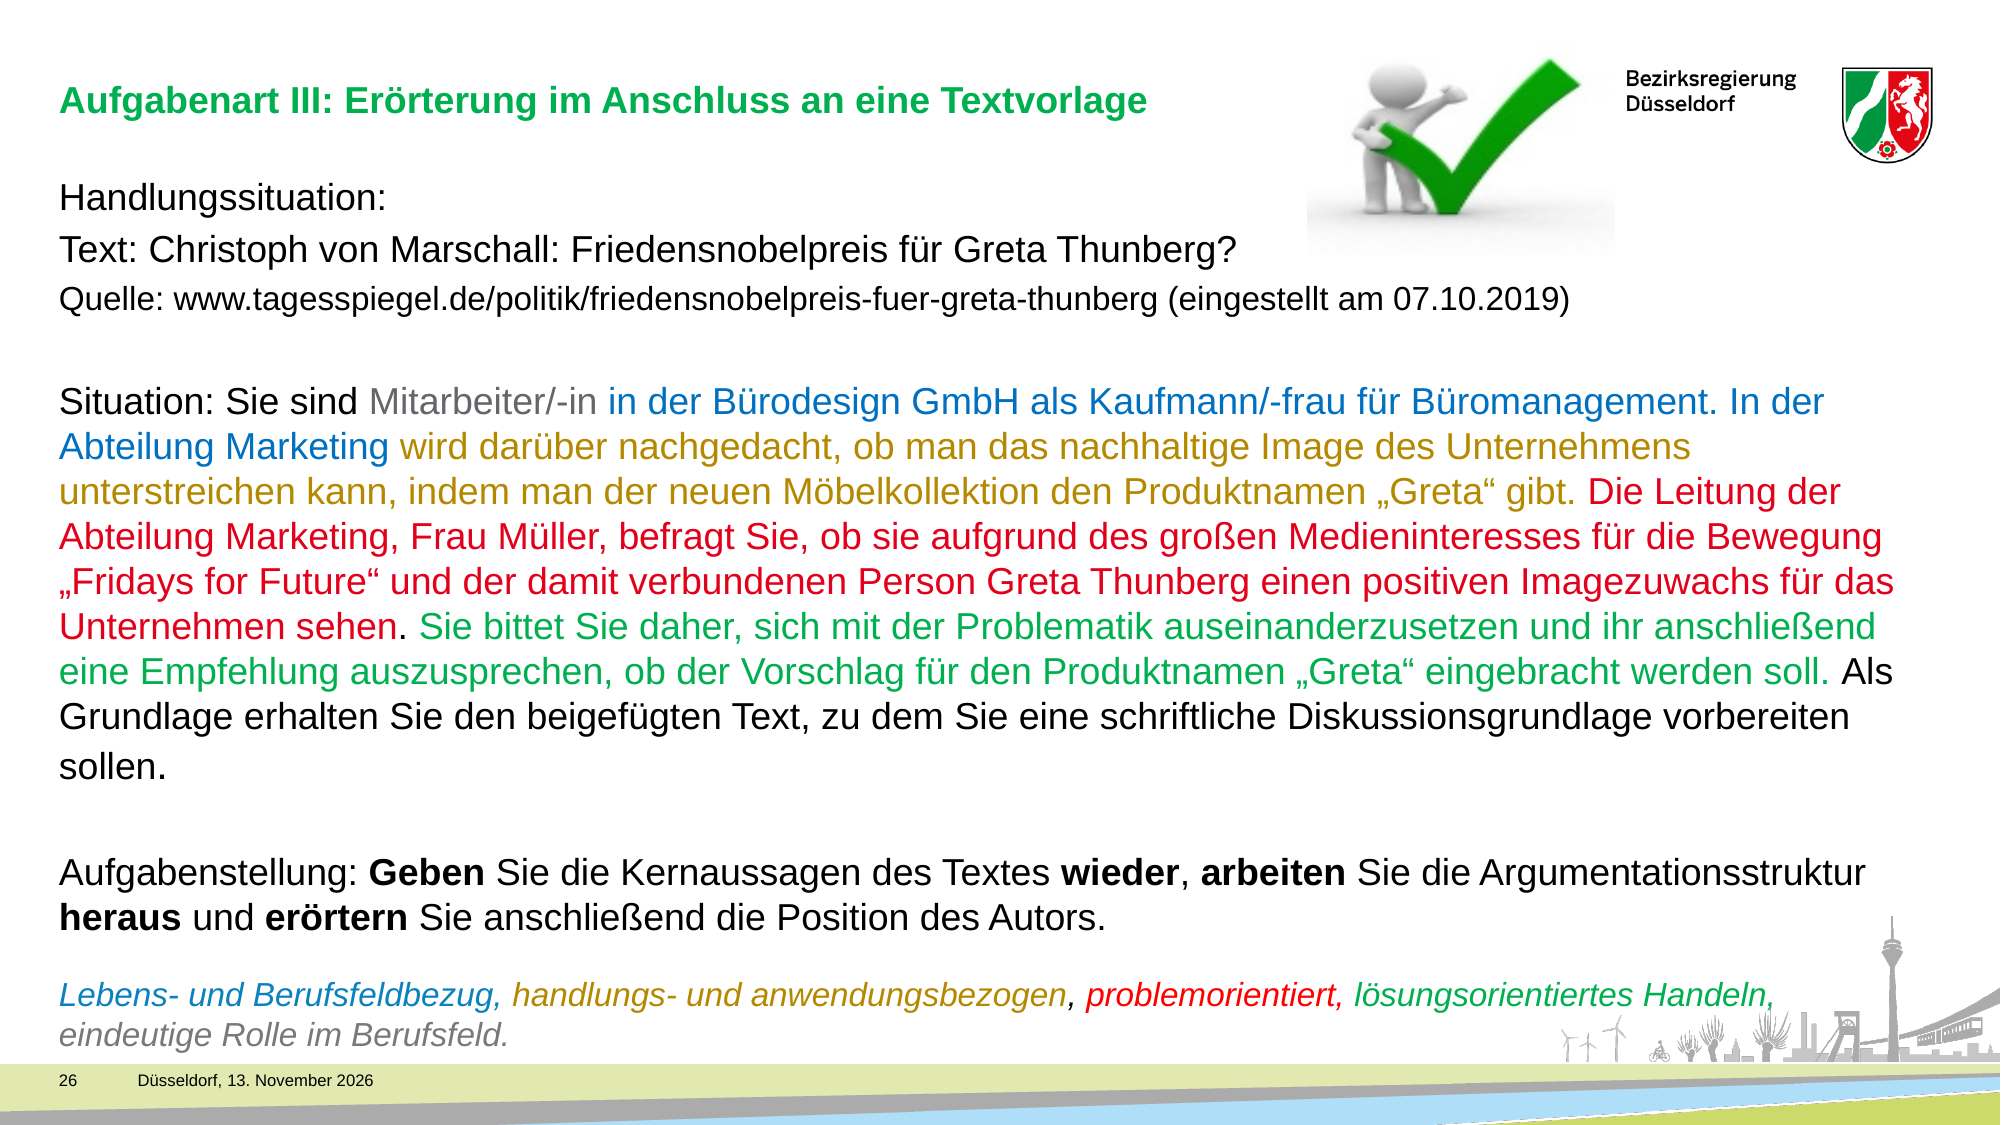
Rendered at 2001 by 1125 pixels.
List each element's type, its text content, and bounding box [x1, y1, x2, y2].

list Handlungssituation: Text: Christoph von Marschall: Friedensnobelpreis für Greta Thunberg? Quelle: www.tagesspiegel.de/politik/friedensnobelpreis-fuer-greta-thunberg (eingestellt am 07.10.2019) Situation: Sie sind Mitarbeiter/-in in der Bürodesign GmbH als Kaufmann/-frau für Büromanagement. In der Abteilung Marketing wird darüber nachgedacht, ob man das nachhaltige Image des Unternehmens unterstreichen kann, indem man der neuen Möbelkollektion den Produktnamen „Greta“ gibt. Die Leitung der Abteilung Marketing, Frau Müller, befragt Sie, ob sie aufgrund des großen Medieninteresses für die Bewegung „Fridays for Future“ und der damit verbundenen Person Greta Thunberg einen positiven Imagezuwachs für das Unternehmen sehen. Sie bittet Sie daher, sich mit der Problematik auseinanderzusetzen und ihr anschließend eine Empfehlung auszusprechen, ob der Vorschlag für den Produktnamen „Greta“ eingebracht werden soll. Als Grundlage erhalten Sie den beigefügten Text, zu dem Sie eine schriftliche Diskussionsgrundlage vorbereiten sollen. Aufgabenstellung: Geben Sie die Kernaussagen des Textes wieder, arbeiten Sie die Argumentationsstruktur heraus und erörtern Sie anschließend die Position des Autors. Lebens- und Berufsfeldbezug, handlungs- und anwendungsbezogen, problemorientiert, lösungsorientiertes Handeln, eindeutige Rolle im Berufsfeld. [58, 172, 1933, 905]
picture [1306, 12, 1615, 256]
slide_number 26 [58, 1070, 123, 1125]
picture [0, 916, 2000, 1125]
title Aufgabenart III: Erörterung im Anschluss an eine Textvorlage [58, 0, 1933, 172]
footer Düsseldorf, 15. November 2023 [137, 1070, 595, 1125]
